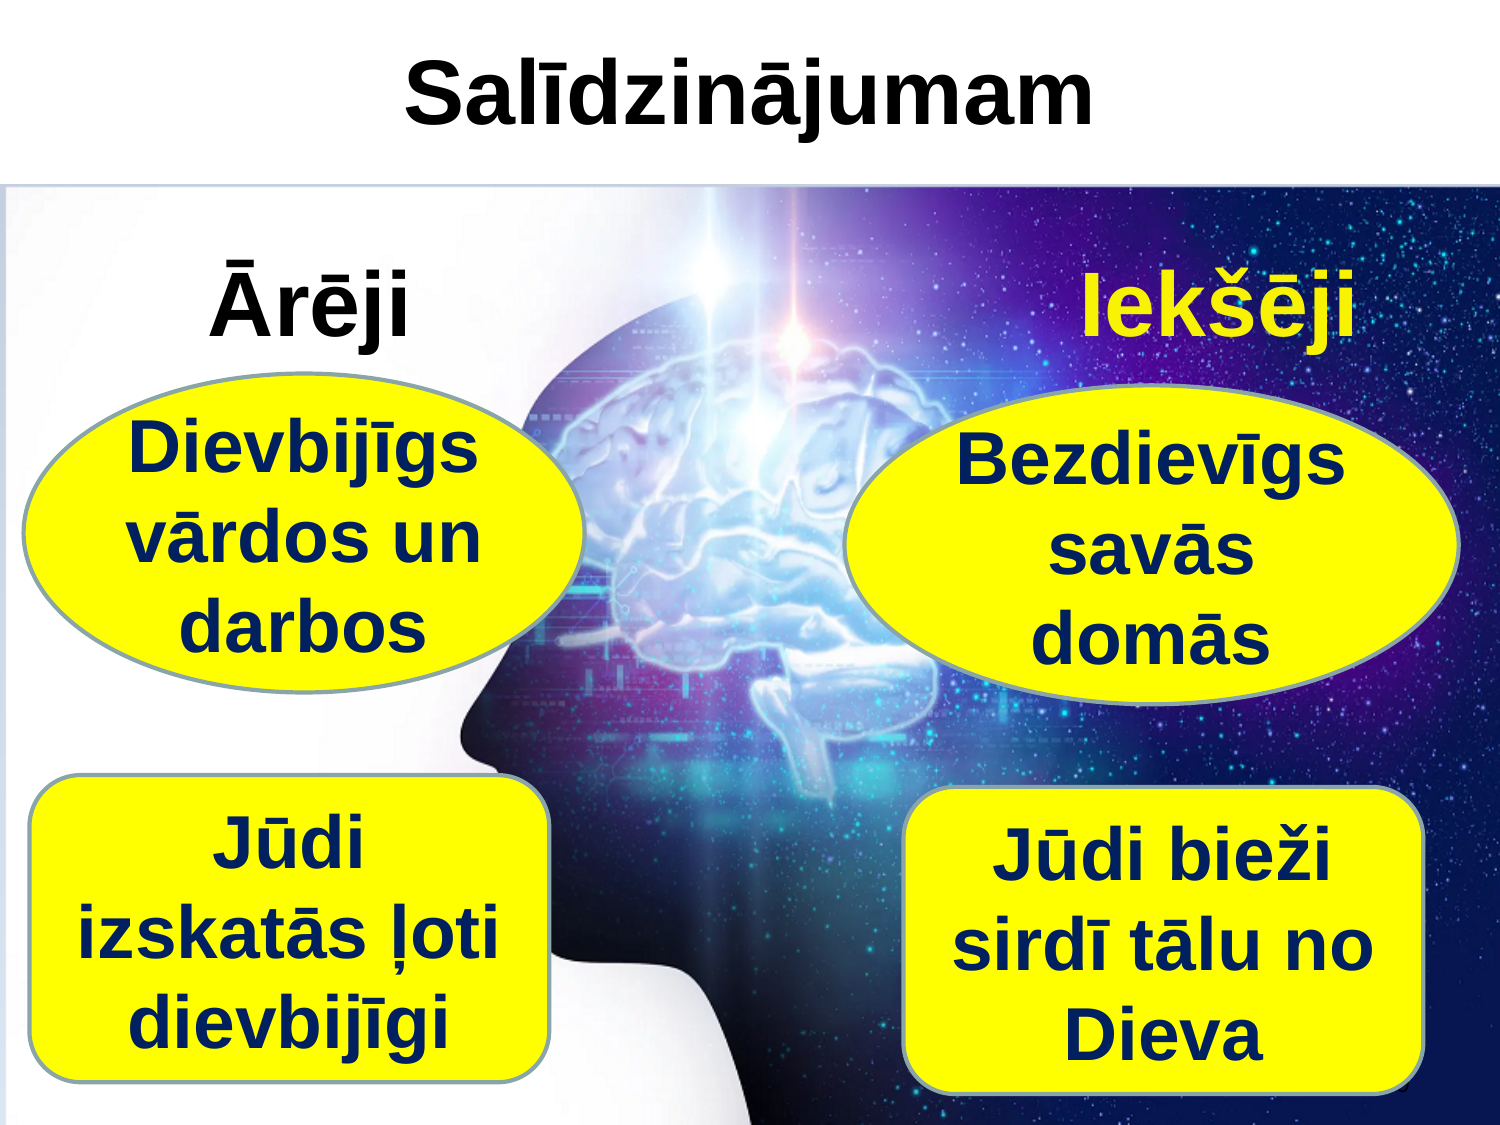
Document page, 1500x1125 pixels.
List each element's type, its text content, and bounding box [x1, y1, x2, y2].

picture [0, 184, 1500, 1125]
title Salīdzinājumam [0, 35, 1500, 162]
